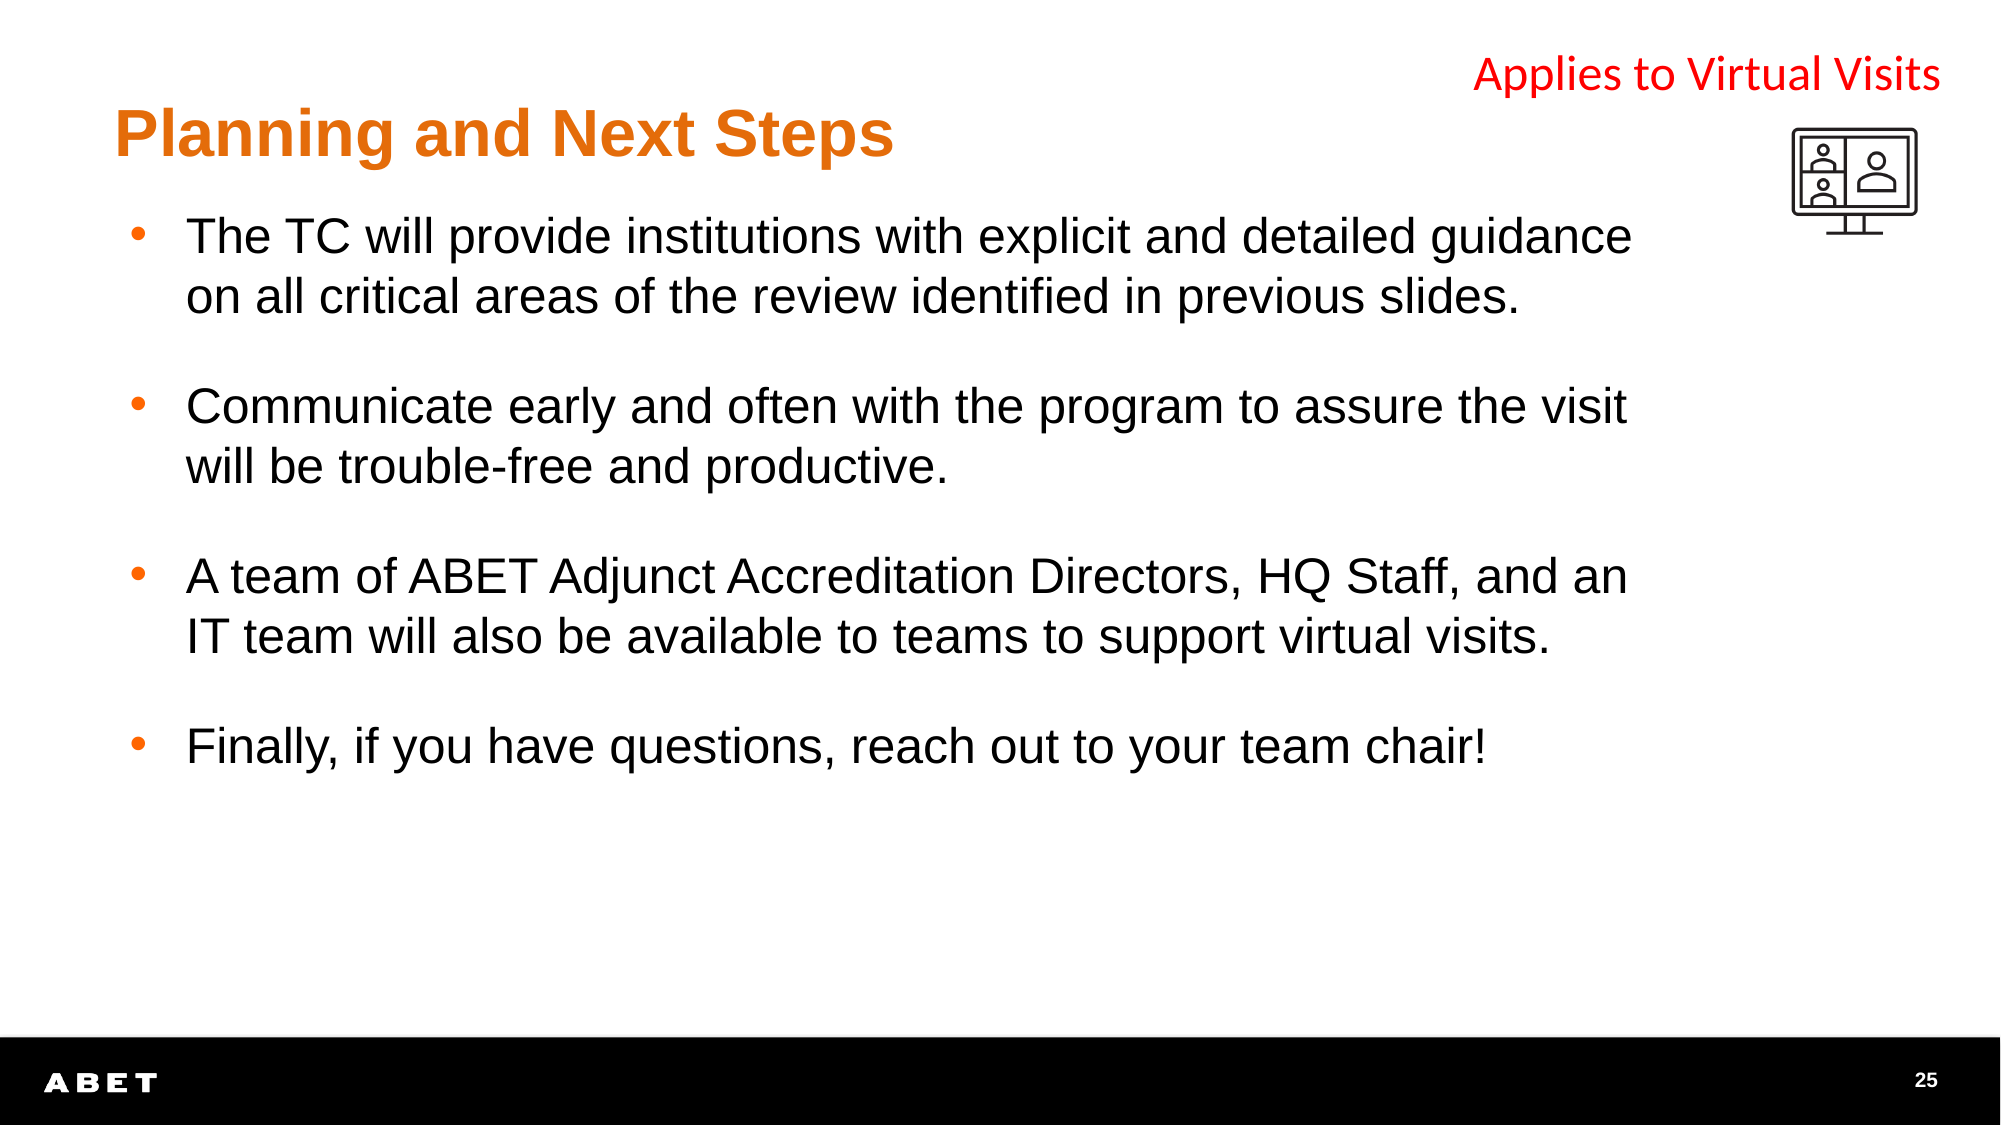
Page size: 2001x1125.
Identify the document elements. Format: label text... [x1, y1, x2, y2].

title Planning and Next Steps [99, 82, 1774, 213]
picture [1779, 103, 1930, 255]
text_box Applies to Virtual Visits [1458, 32, 1957, 108]
picture [16, 1052, 184, 1113]
list The TC will provide institutions with explicit and detailed guidance on all critical areas of the review identified in previous slides. Communicate early and often with the program to assure the visit will be trouble-free and productive. A team of ABET Adjunct Accreditation Directors, HQ Staff, and an IT team will also be available to teams to support virtual visits. Finally, if you have questions, reach out to your team chair! [114, 196, 1675, 975]
